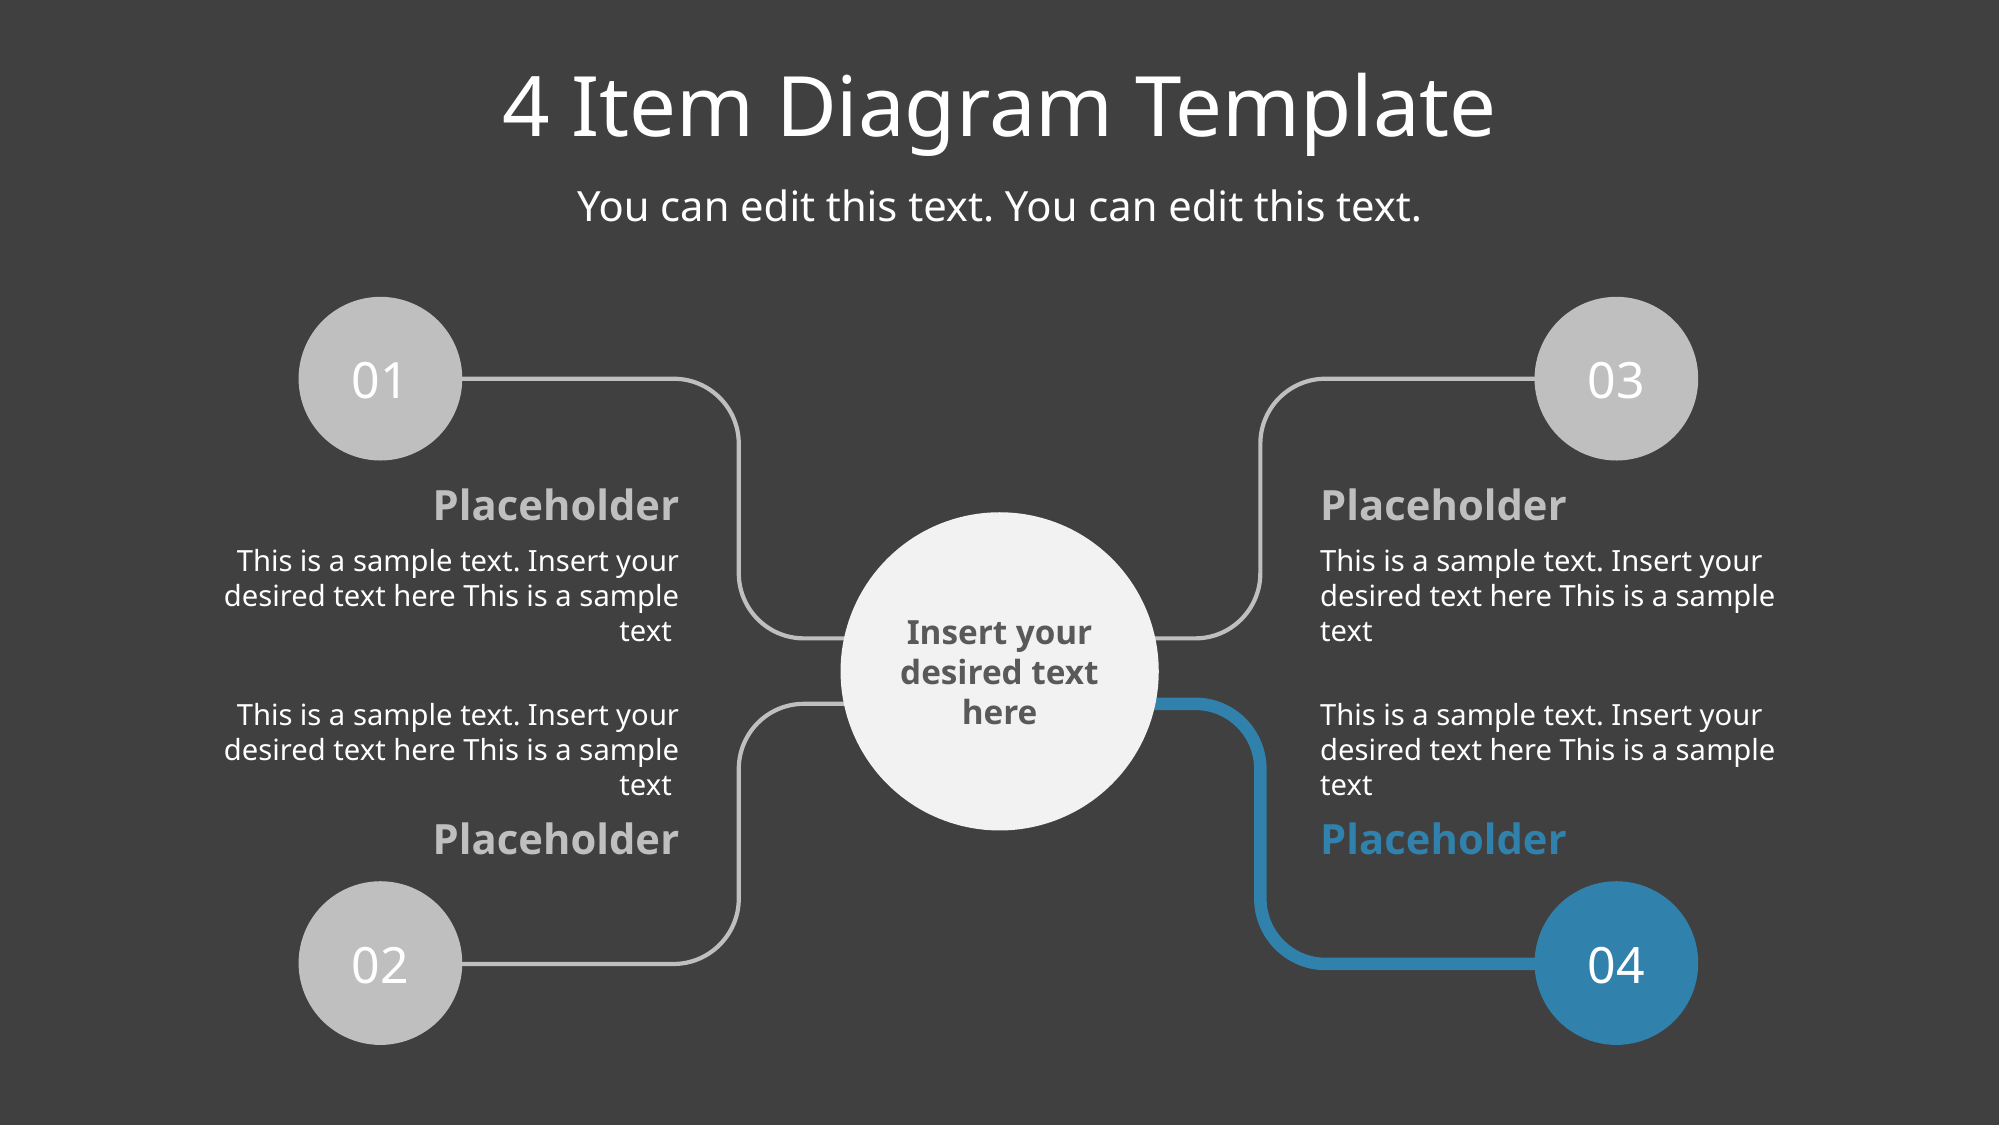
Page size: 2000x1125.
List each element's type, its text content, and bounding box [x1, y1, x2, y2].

text_box Placeholder [170, 478, 680, 529]
text_box This is a sample text. Insert your desired text here This is a sample text [1320, 542, 1830, 647]
title 4 Item Diagram Template [99, 45, 1900, 162]
text_box This is a sample text. Insert your desired text here This is a sample text [170, 696, 680, 801]
text_box Insert your desired text here [838, 510, 1161, 833]
text_box This is a sample text. Insert your desired text here This is a sample text [1320, 696, 1830, 801]
text_box 03 [1532, 294, 1701, 463]
text_box Placeholder [170, 813, 680, 864]
text_box [1137, 703, 1533, 964]
text_box [1137, 378, 1533, 639]
text_box 02 [296, 879, 465, 1048]
list You can edit this text. You can edit this text. [99, 180, 1900, 297]
text_box 01 [296, 294, 465, 463]
text_box Placeholder [1320, 478, 1830, 529]
text_box [464, 378, 862, 639]
text_box 04 [1532, 879, 1701, 1048]
text_box Placeholder [1320, 813, 1830, 864]
text_box This is a sample text. Insert your desired text here This is a sample text [170, 542, 680, 647]
text_box [464, 703, 863, 964]
